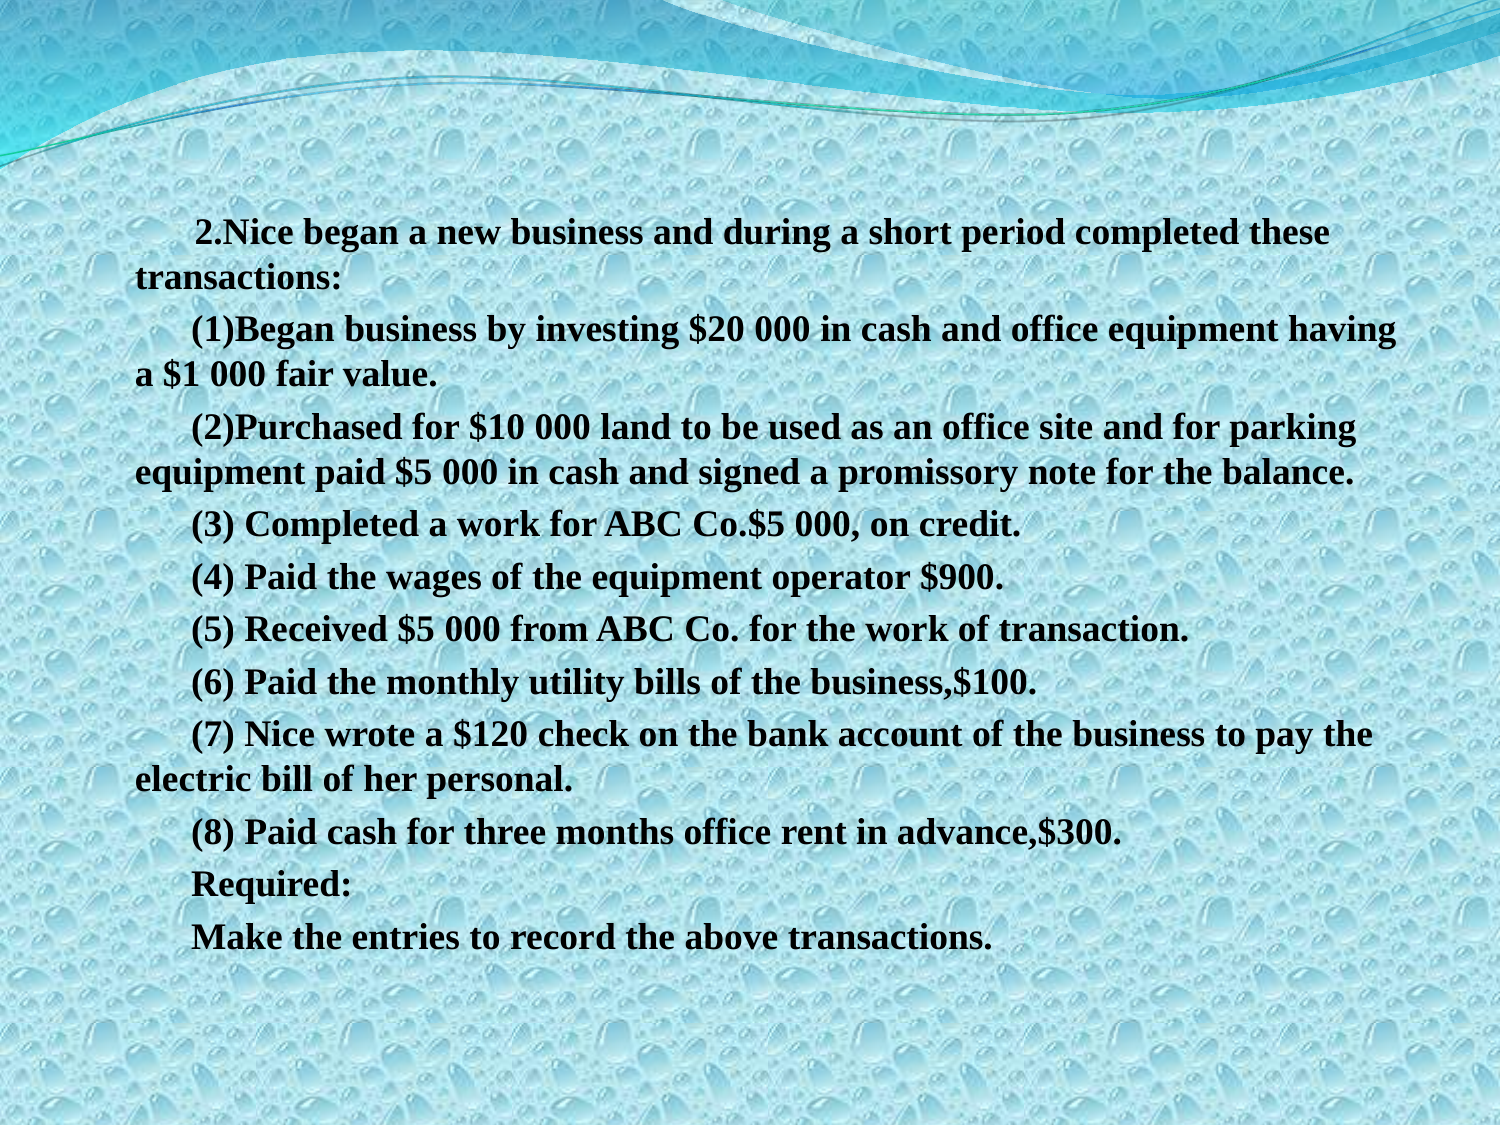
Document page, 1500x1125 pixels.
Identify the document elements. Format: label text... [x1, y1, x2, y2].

picture [0, 0, 1500, 1125]
list 2.Nice began a new business and during a short period completed these transactions: (1)Began business by investing $20 000 in cash and office equipment having a $1 000 fair value. (2)Purchased for $10 000 land to be used as an office site and for parking equipment paid $5 000 in cash and signed a promissory note for the balance. (3) Completed a work for ABC Co.$5 000, on credit. (4) Paid the wages of the equipment operator $900. (5) Received $5 000 from ABC Co. for the work of transaction. (6) Paid the monthly utility bills of the business,$100. (7) Nice wrote a $120 check on the bank account of the business to pay the electric bill of her personal. (8) Paid cash for three months office rent in advance,$300. Required: Make the entries to record the above transactions. [74, 198, 1426, 1020]
